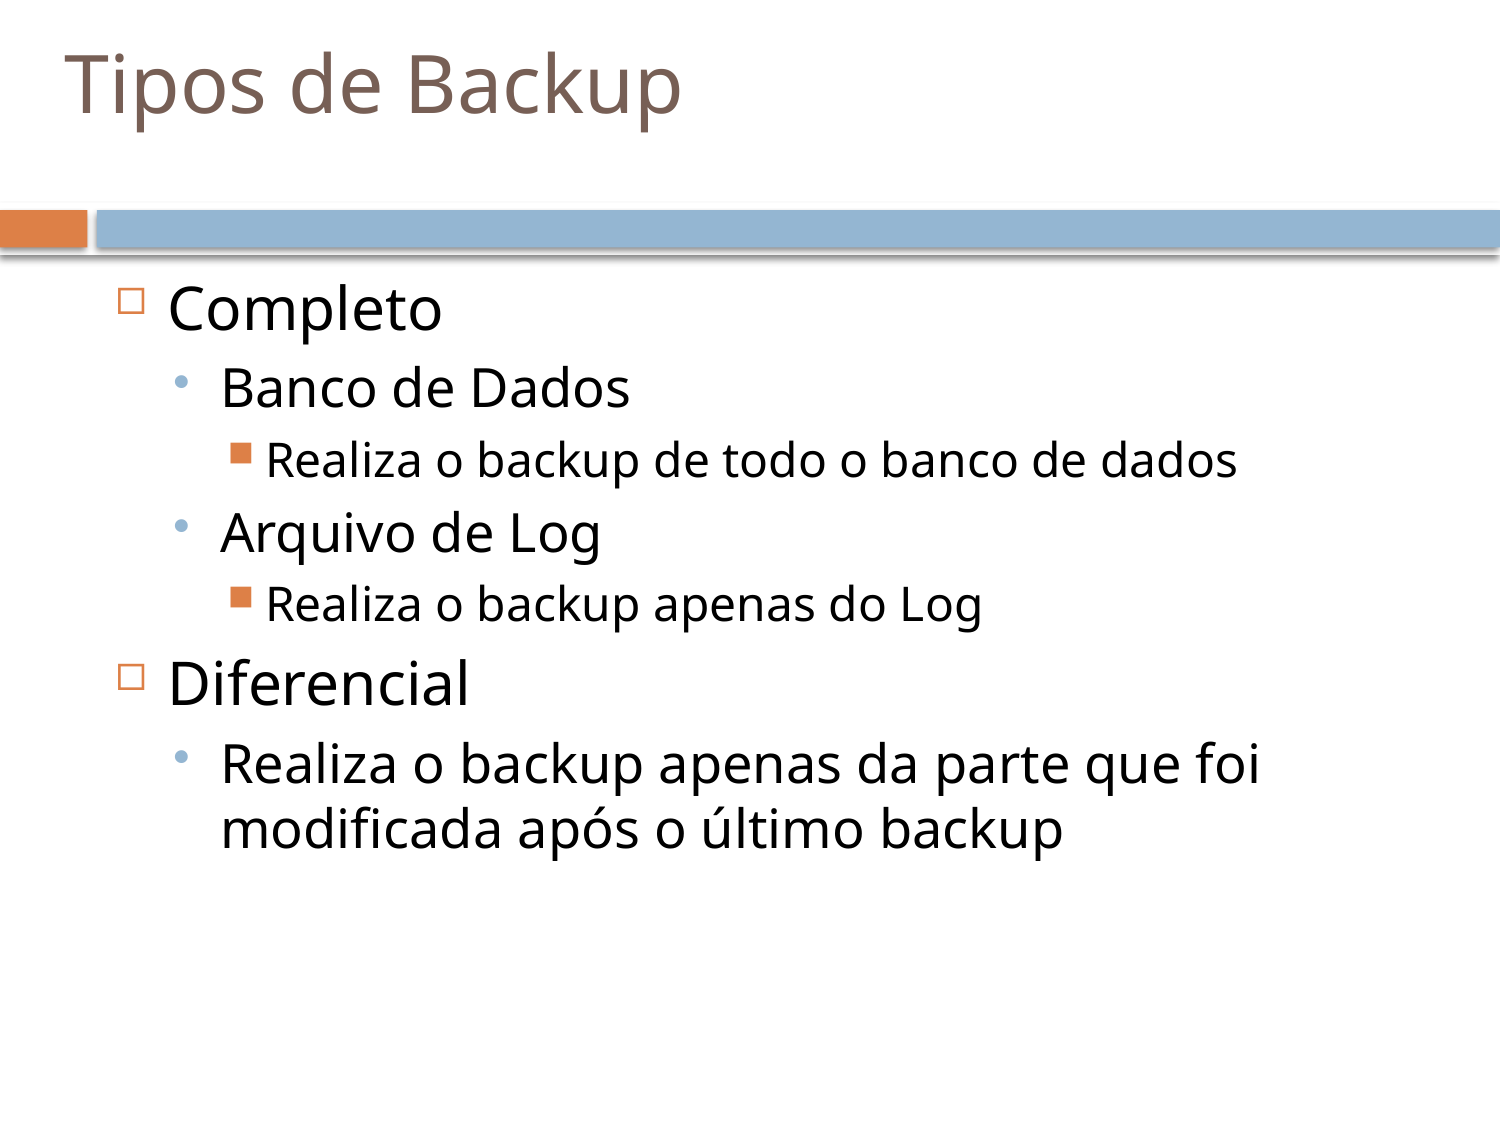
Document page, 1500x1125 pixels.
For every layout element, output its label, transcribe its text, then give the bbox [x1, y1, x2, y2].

list Completo Banco de Dados Realiza o backup de todo o banco de dados Arquivo de Log Realiza o backup apenas do Log Diferencial Realiza o backup apenas da parte que foi modificada após o último backup [100, 262, 1438, 1005]
title Tipos de Backup [50, 24, 1450, 138]
